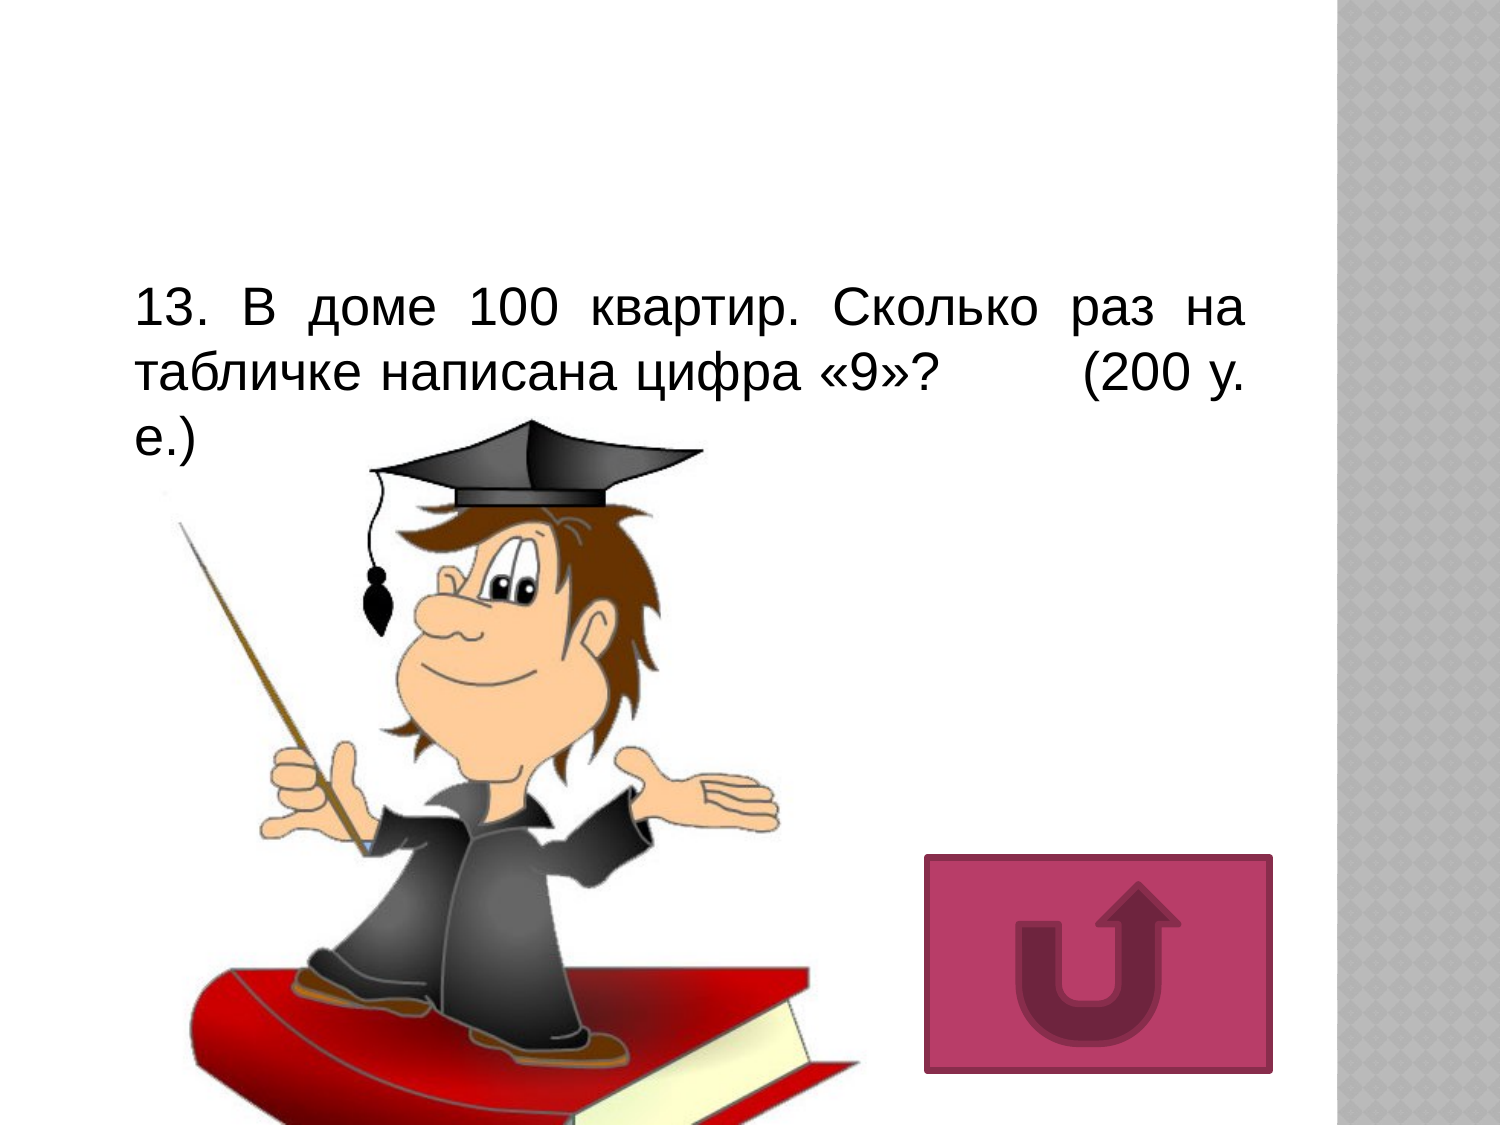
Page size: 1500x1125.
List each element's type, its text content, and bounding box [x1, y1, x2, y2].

picture [158, 415, 874, 1125]
text_box [924, 854, 1273, 1074]
list 13. В доме 100 квартир. Сколько раз на табличке написана цифра «9»? (200 у. е.) [75, 264, 1263, 1059]
